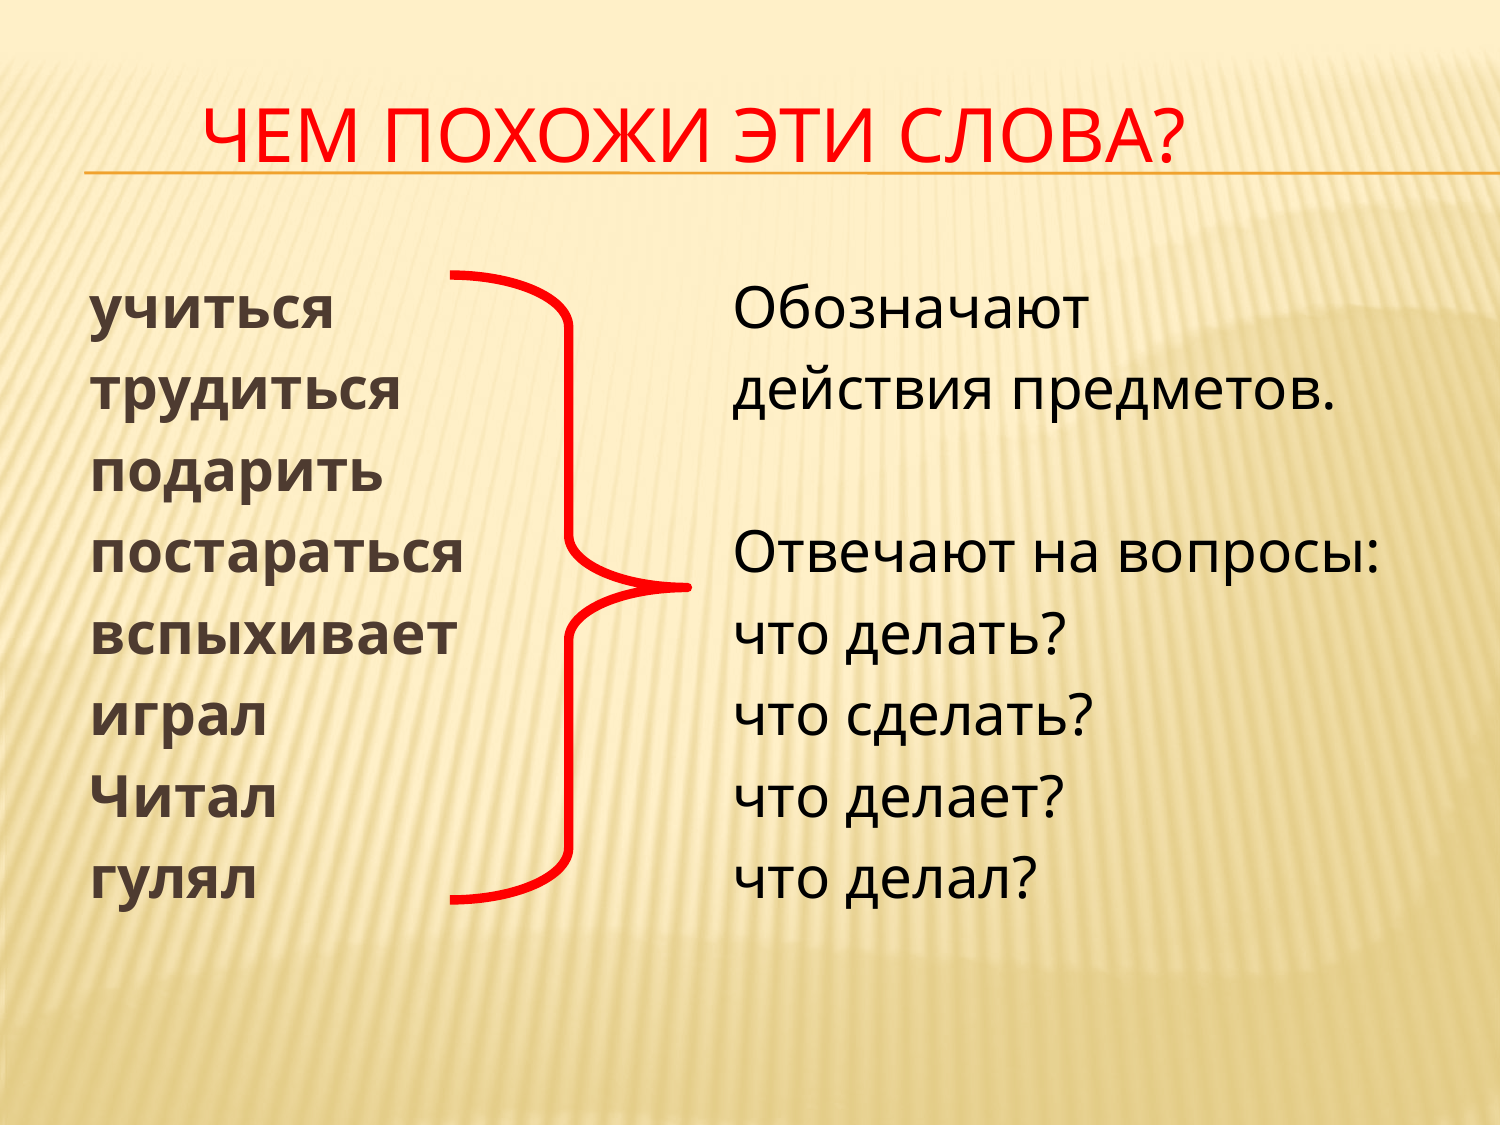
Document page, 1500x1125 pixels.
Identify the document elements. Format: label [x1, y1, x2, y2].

text_box [449, 275, 688, 900]
list [75, 262, 679, 1005]
title [185, 72, 1241, 193]
list [717, 262, 1425, 1005]
